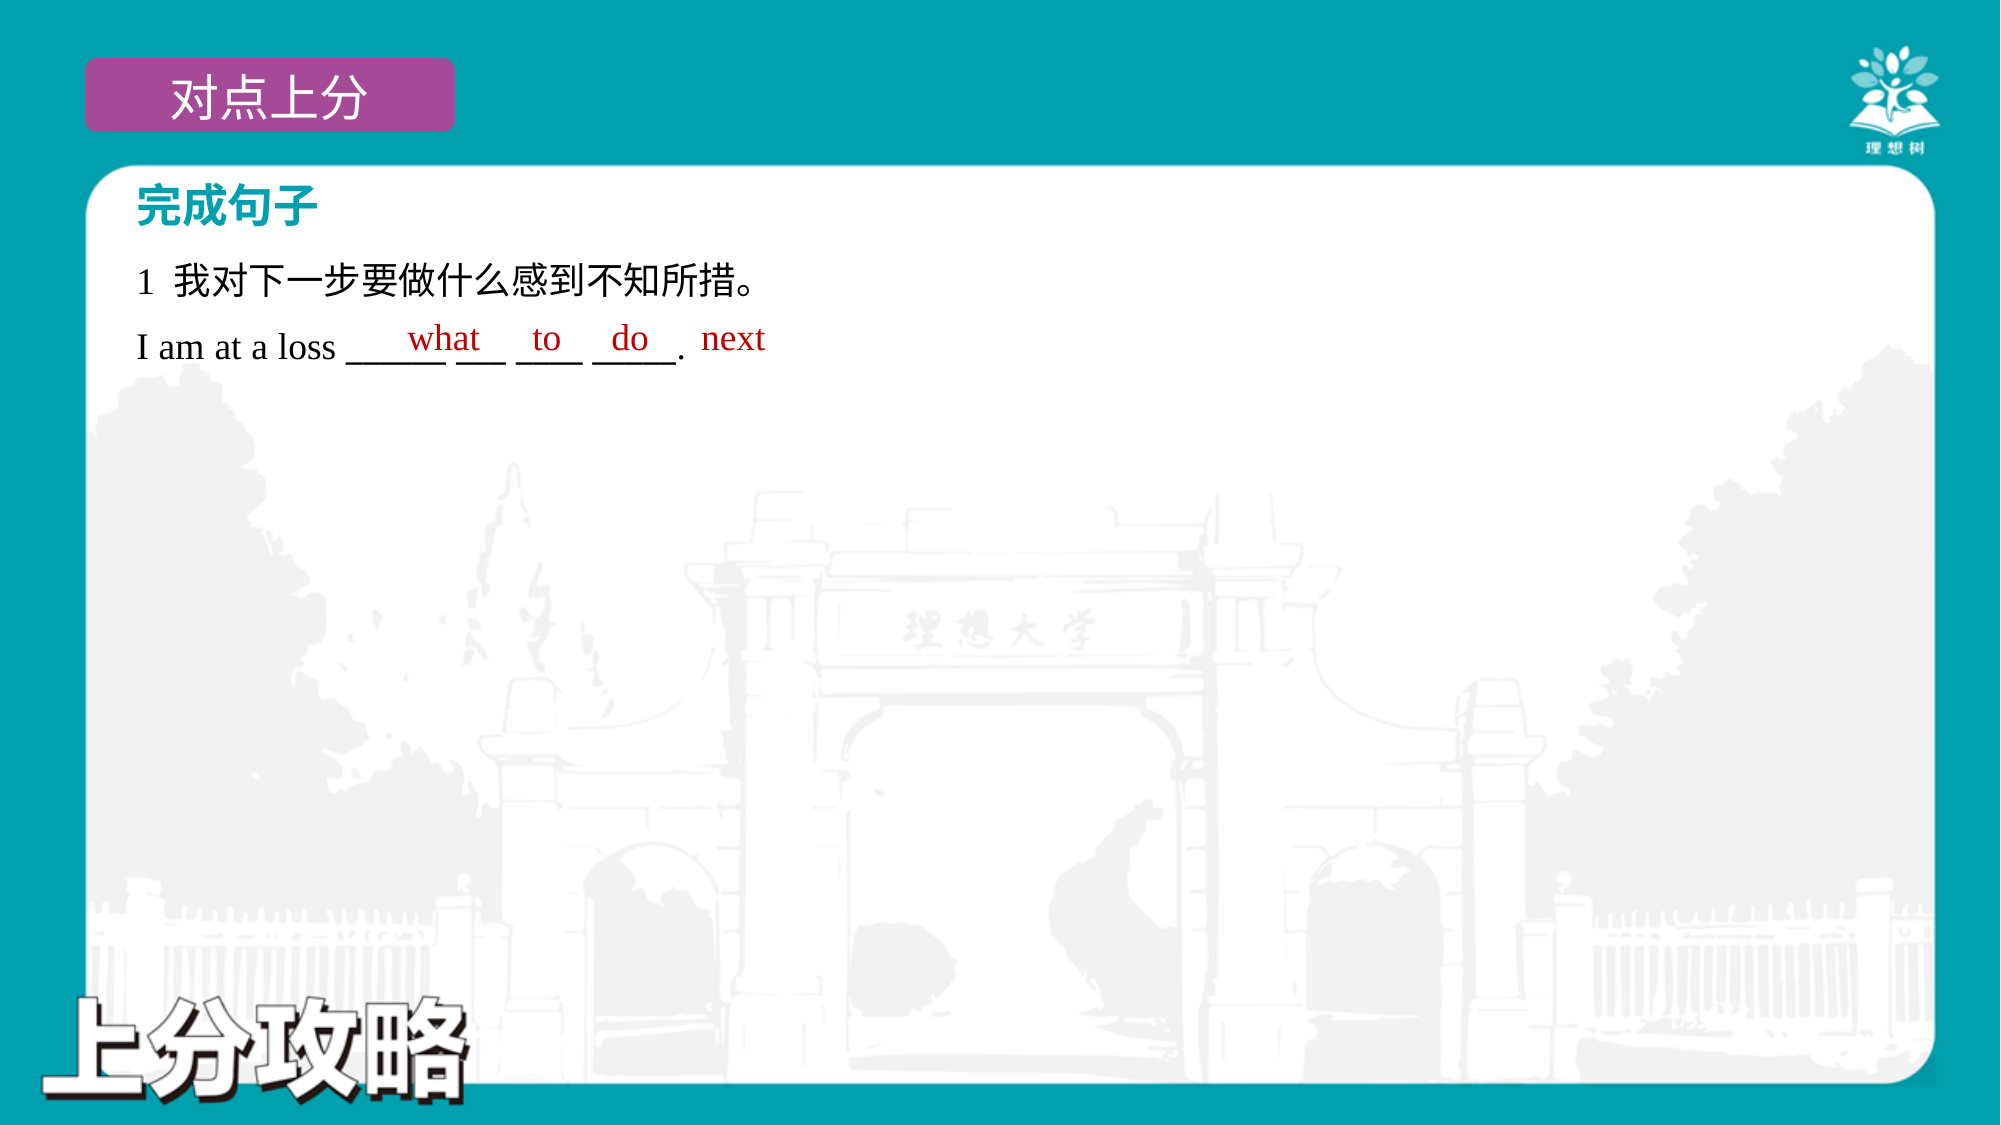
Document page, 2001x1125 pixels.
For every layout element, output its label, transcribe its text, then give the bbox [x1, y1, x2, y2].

text_box 1 我对下一步要做什么感到不知所措。 I am at a loss ______ ___ ____ _____. [136, 233, 1865, 360]
picture [0, 0, 2000, 1125]
text_box do [597, 293, 663, 352]
text_box next [687, 293, 780, 352]
text_box to [518, 293, 576, 352]
text_box 完成句子 [136, 176, 1865, 232]
text_box what [393, 293, 494, 352]
